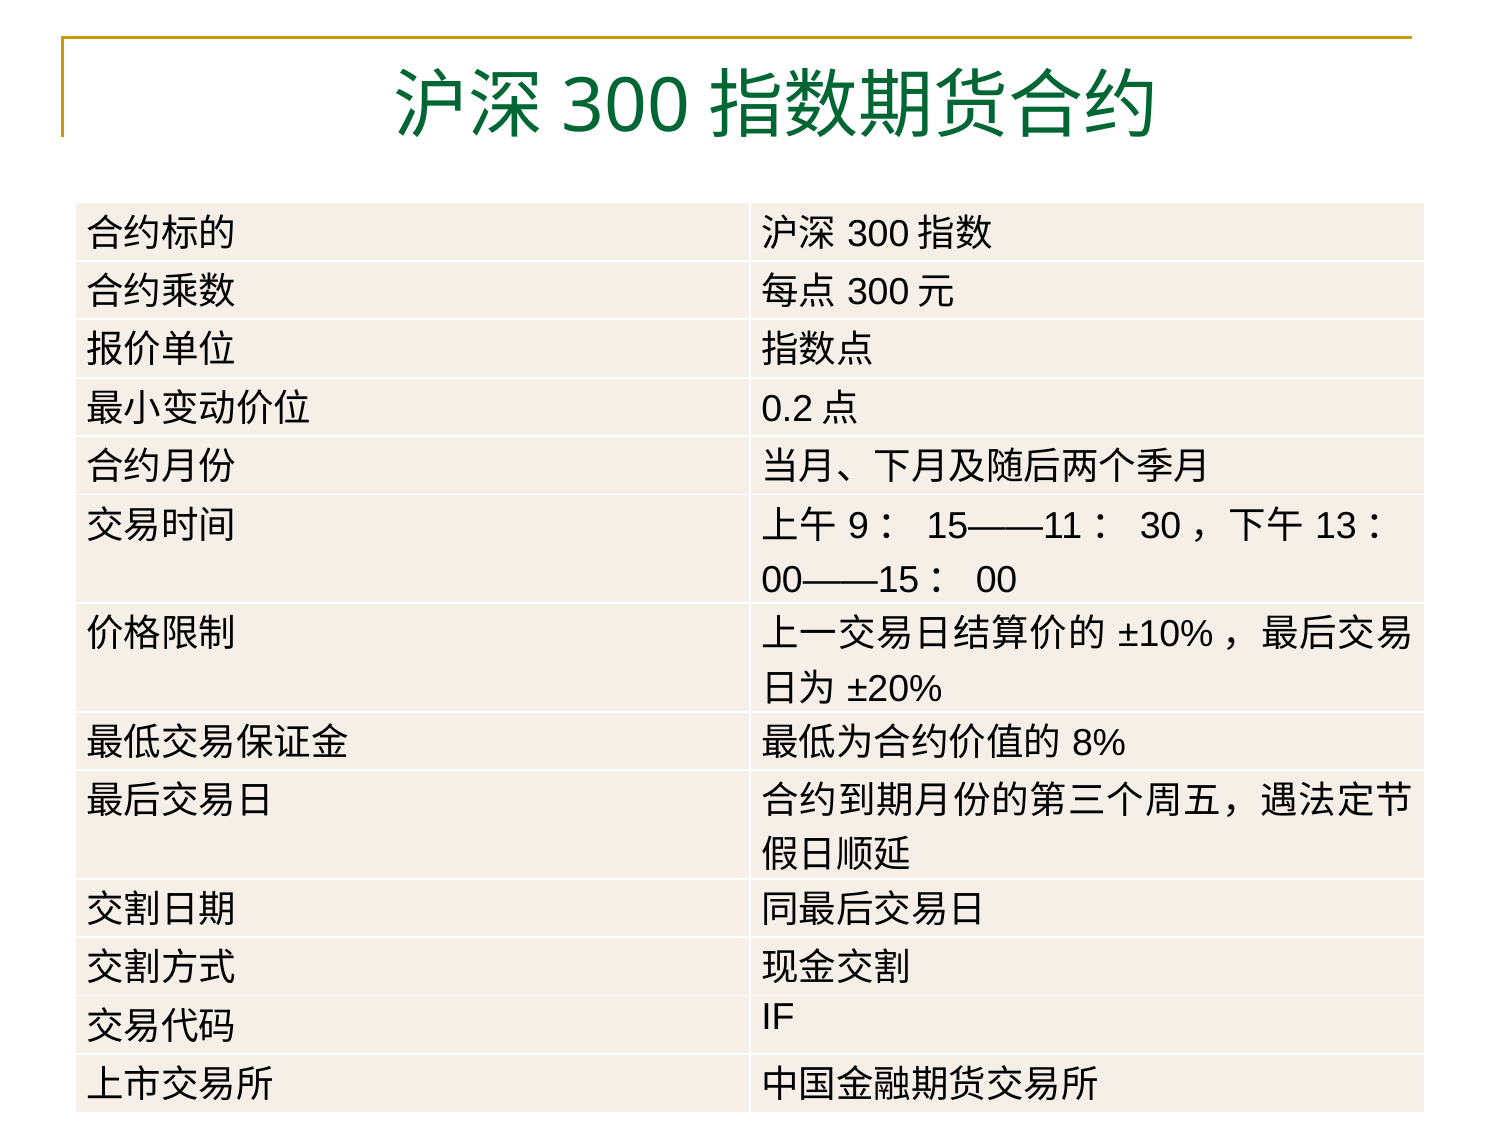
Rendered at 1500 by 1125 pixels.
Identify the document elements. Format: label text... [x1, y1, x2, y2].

table_cell 现金交割 [751, 938, 1424, 995]
table_cell 最小变动价位 [76, 379, 749, 435]
table_cell 最低交易保证金 [76, 713, 749, 769]
title 沪深300指数期货合约 [75, 48, 1477, 203]
table_cell 最低为合约价值的8% [751, 713, 1424, 769]
table_cell 上一交易日结算价的±10%，最后交易日为±20% [751, 604, 1424, 711]
table_cell 交易代码 [76, 996, 749, 1053]
table_cell 报价单位 [76, 320, 749, 377]
table_cell 合约月份 [76, 437, 749, 494]
table_cell 中国金融期货交易所 [751, 1055, 1424, 1112]
table_cell IF [751, 996, 1424, 1053]
table_header 沪深300指数 [751, 203, 1424, 260]
table_cell 价格限制 [76, 604, 749, 711]
table_cell 上市交易所 [76, 1055, 749, 1112]
table_cell 最后交易日 [76, 771, 749, 878]
table_cell 每点300元 [751, 262, 1424, 318]
table_cell 交割方式 [76, 938, 749, 995]
table_cell 交割日期 [76, 880, 749, 936]
table_header 合约标的 [76, 203, 749, 260]
table_cell 同最后交易日 [751, 880, 1424, 936]
table_cell 当月、下月及随后两个季月 [751, 437, 1424, 494]
table_cell 0.2点 [751, 379, 1424, 435]
table_cell 指数点 [751, 320, 1424, 377]
table_cell 上午9：15——11：30，下午13：00——15：00 [751, 495, 1424, 602]
table_cell 交易时间 [76, 495, 749, 602]
table_cell 合约到期月份的第三个周五，遇法定节假日顺延 [751, 771, 1424, 878]
table_cell 合约乘数 [76, 262, 749, 318]
